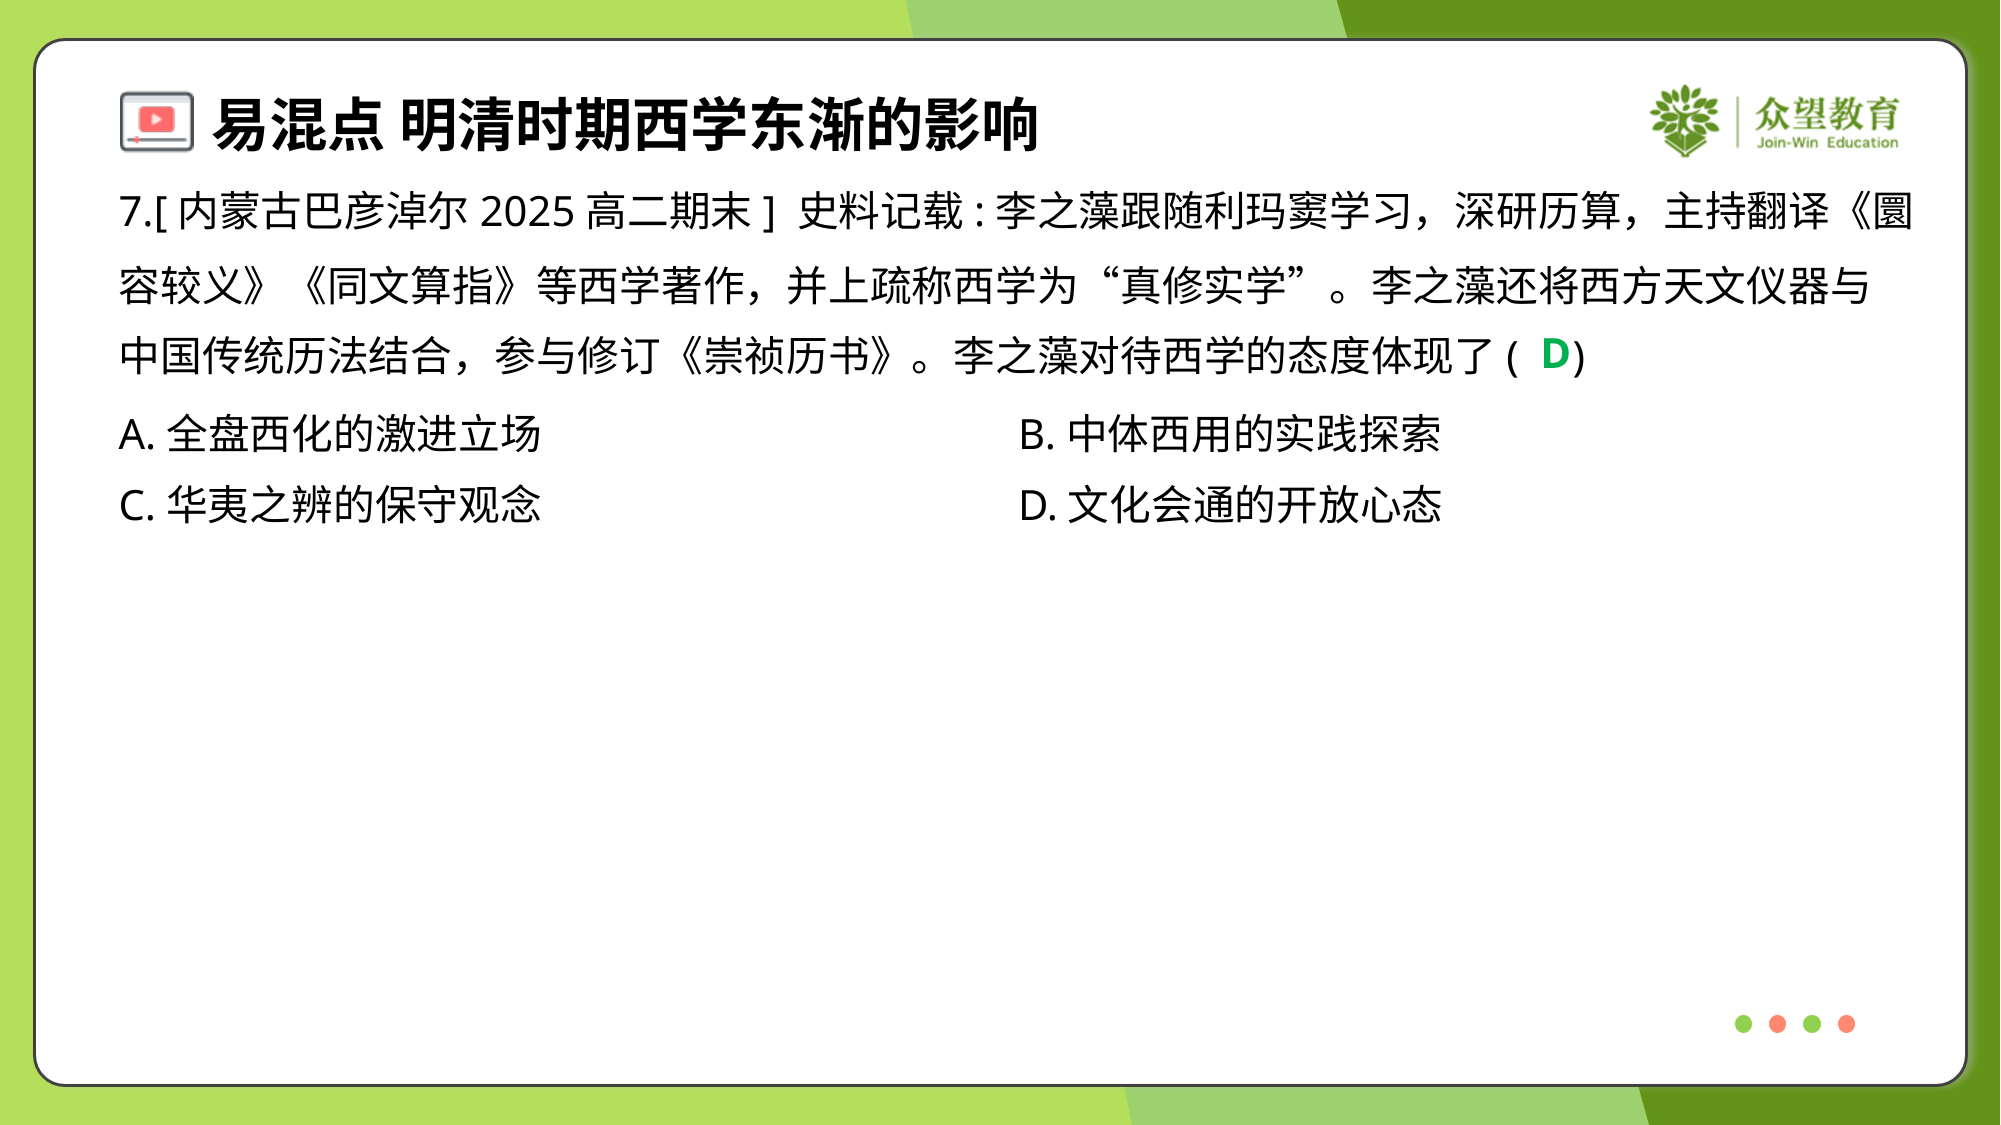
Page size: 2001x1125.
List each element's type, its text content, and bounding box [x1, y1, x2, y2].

text_box A.全盘西化的激进立场 B.中体西用的实践探索 C.华夷之辨的保守观念 D.文化会通的开放心态 [118, 382, 1883, 522]
picture [0, 0, 2000, 1125]
text_box 7.[内蒙古巴彦淖尔2025高二期末] 史料记载:李之藻跟随利玛窦学习，深研历算，主持翻译《圜 容较义》《同文算指》等西学著作，并上疏称西学为“真修实学”。李之藻还将西方天文仪器与 中国传统历法结合，参与修订《崇祯历书》。李之藻对待西学的态度体现了( ) [118, 159, 1883, 373]
text_box D [1524, 306, 1588, 371]
